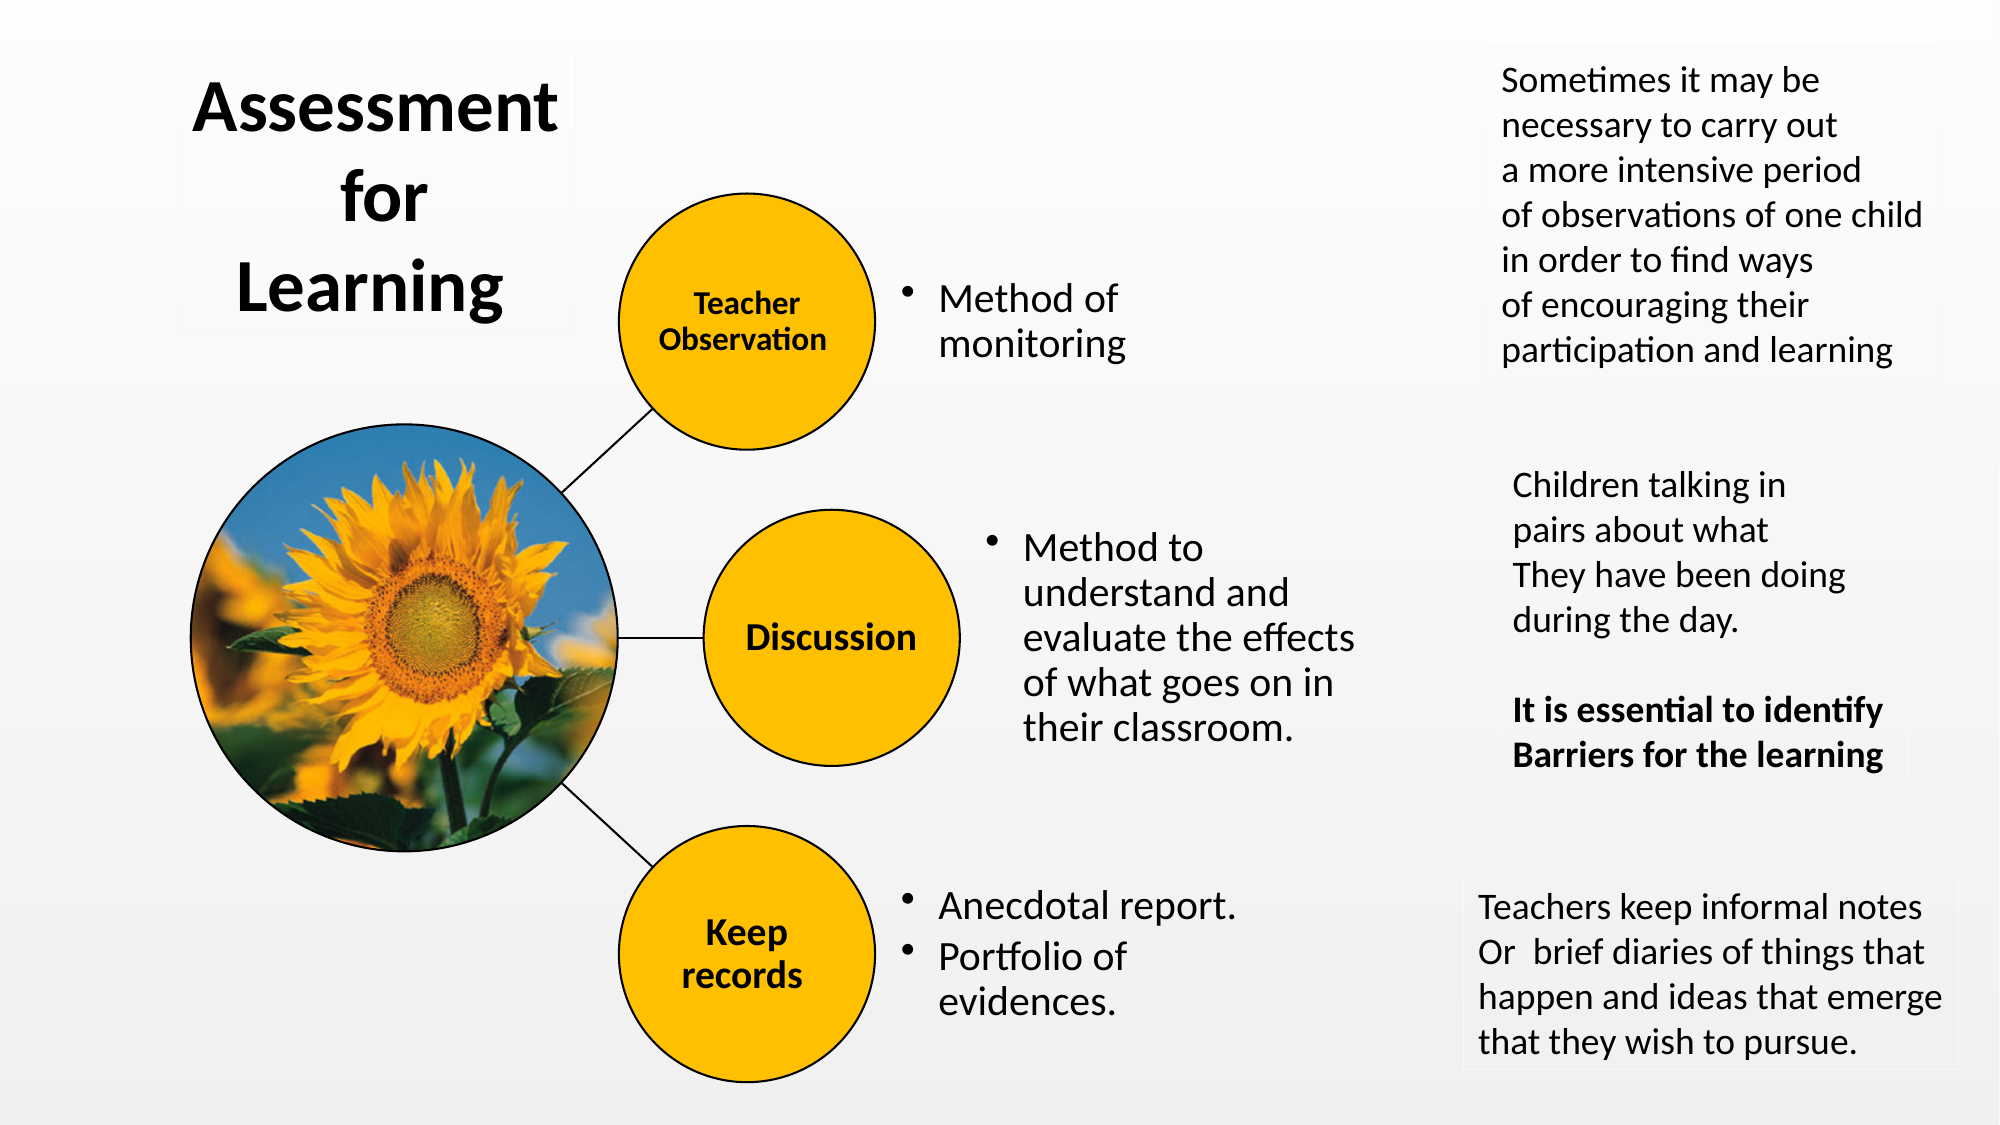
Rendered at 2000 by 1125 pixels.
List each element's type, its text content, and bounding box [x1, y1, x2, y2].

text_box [113, 193, 1447, 1083]
text_box Children talking in pairs about what They have been doing during the day. It is essential to identify Barriers for the learning [1497, 452, 1908, 783]
text_box Sometimes it may be necessary to carry out a more intensive period of observations of one child in order to find ways of encouraging their participation and learning [1486, 47, 1939, 378]
text_box Teachers keep informal notes Or brief diaries of things that happen and ideas that emerge that they wish to pursue. [1463, 874, 1959, 1070]
text_box Assessment for Learning [177, 49, 576, 193]
